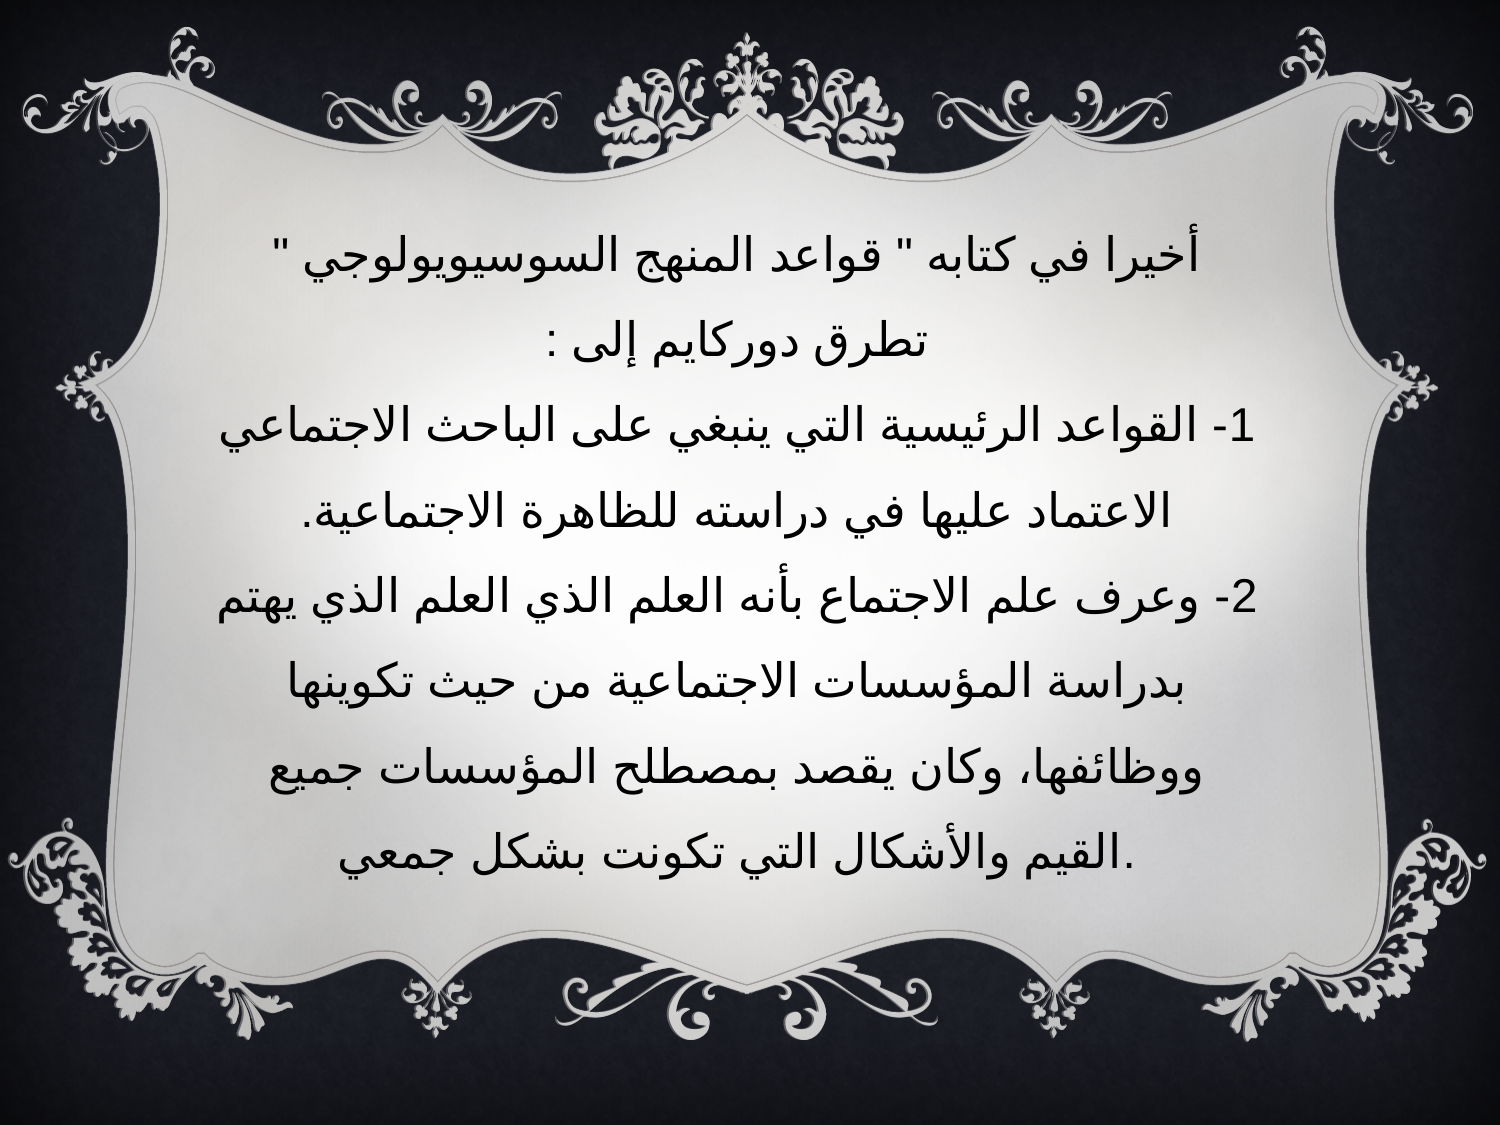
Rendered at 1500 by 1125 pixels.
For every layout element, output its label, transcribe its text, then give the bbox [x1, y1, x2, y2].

list أخيرا في كتابه " قواعد المنهج السوسيويولوجي " تطرق دوركايم إلى : 1- القواعد الرئيسية التي ينبغي على الباحث الاجتماعي الاعتماد عليها في دراسته للظاهرة الاجتماعية. 2- وعرف علم الاجتماع بأنه العلم الذي العلم الذي يهتم بدراسة المؤسسات الاجتماعية من حيث تكوينها ووظائفها، وكان يقصد بمصطلح المؤسسات جميع القيم والأشكال التي تكونت بشكل جمعي. [199, 187, 1275, 897]
picture [0, 0, 1500, 1125]
